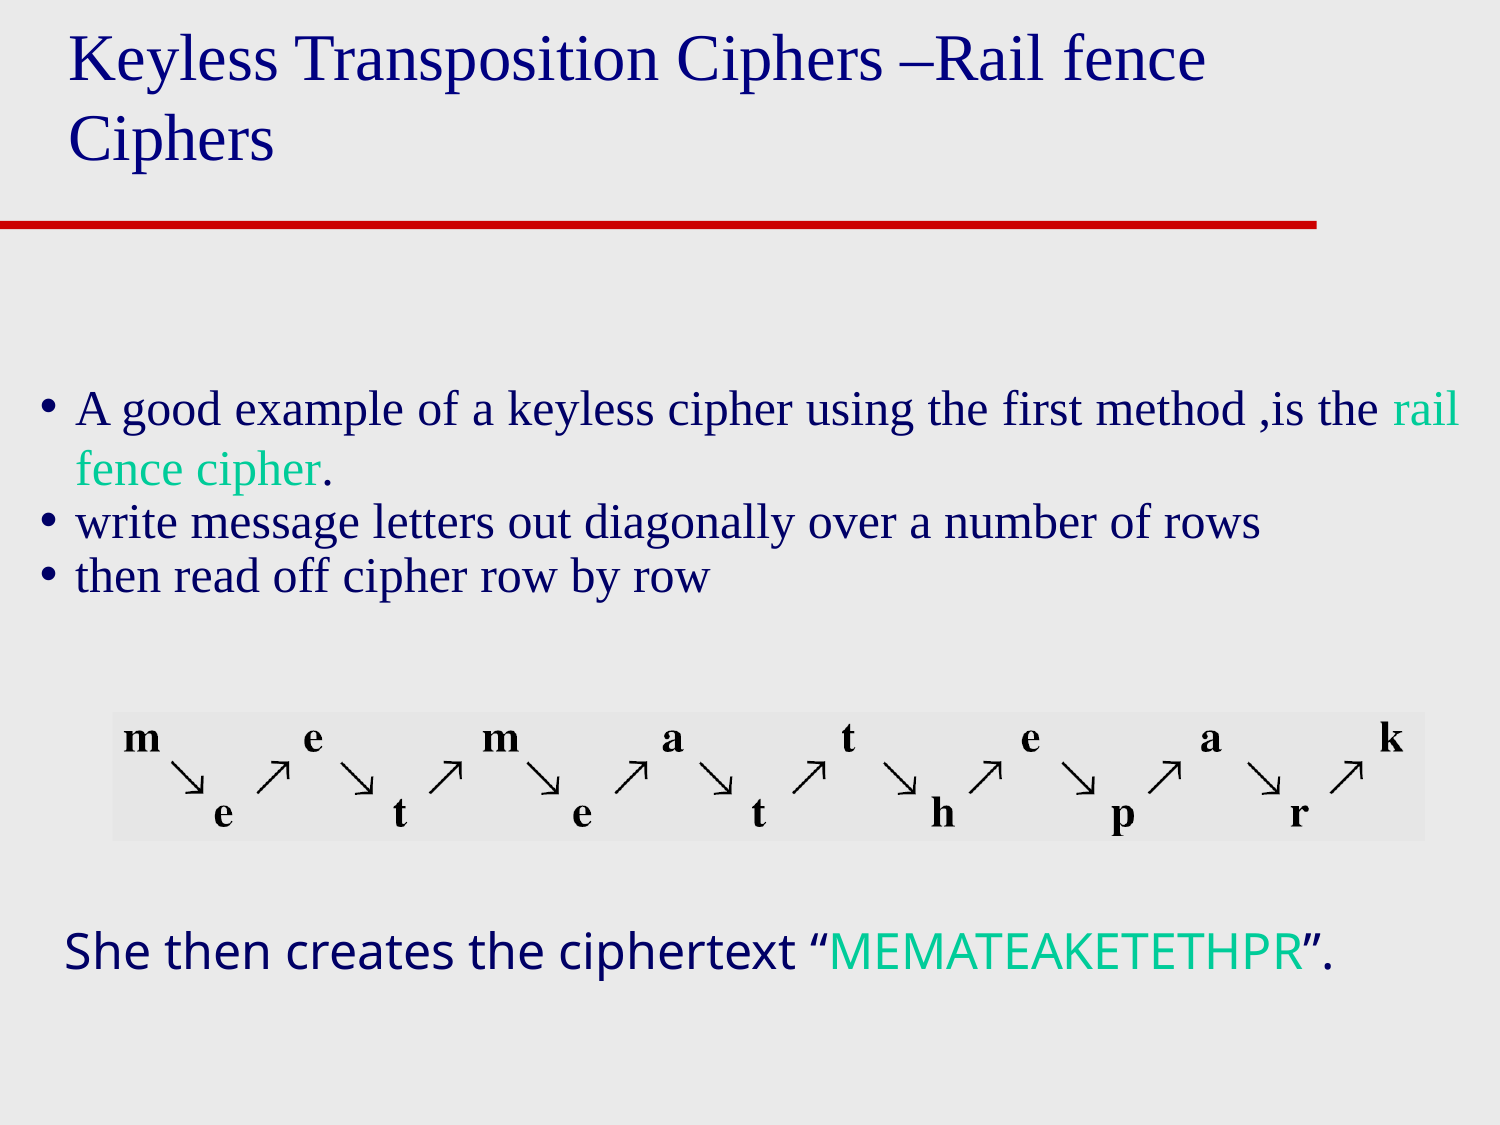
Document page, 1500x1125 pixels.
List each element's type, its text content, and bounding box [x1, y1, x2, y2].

text_box She then creates the ciphertext “MEMATEAKETETHPR”. [50, 912, 1500, 988]
text_box A good example of a keyless cipher using the first method ,is the rail fence cipher. write message letters out diagonally over a number of rows then read off cipher row by row [24, 367, 1475, 611]
picture [112, 712, 1426, 841]
title Keyless Transposition Ciphers –Rail fence Ciphers [52, 0, 1329, 182]
